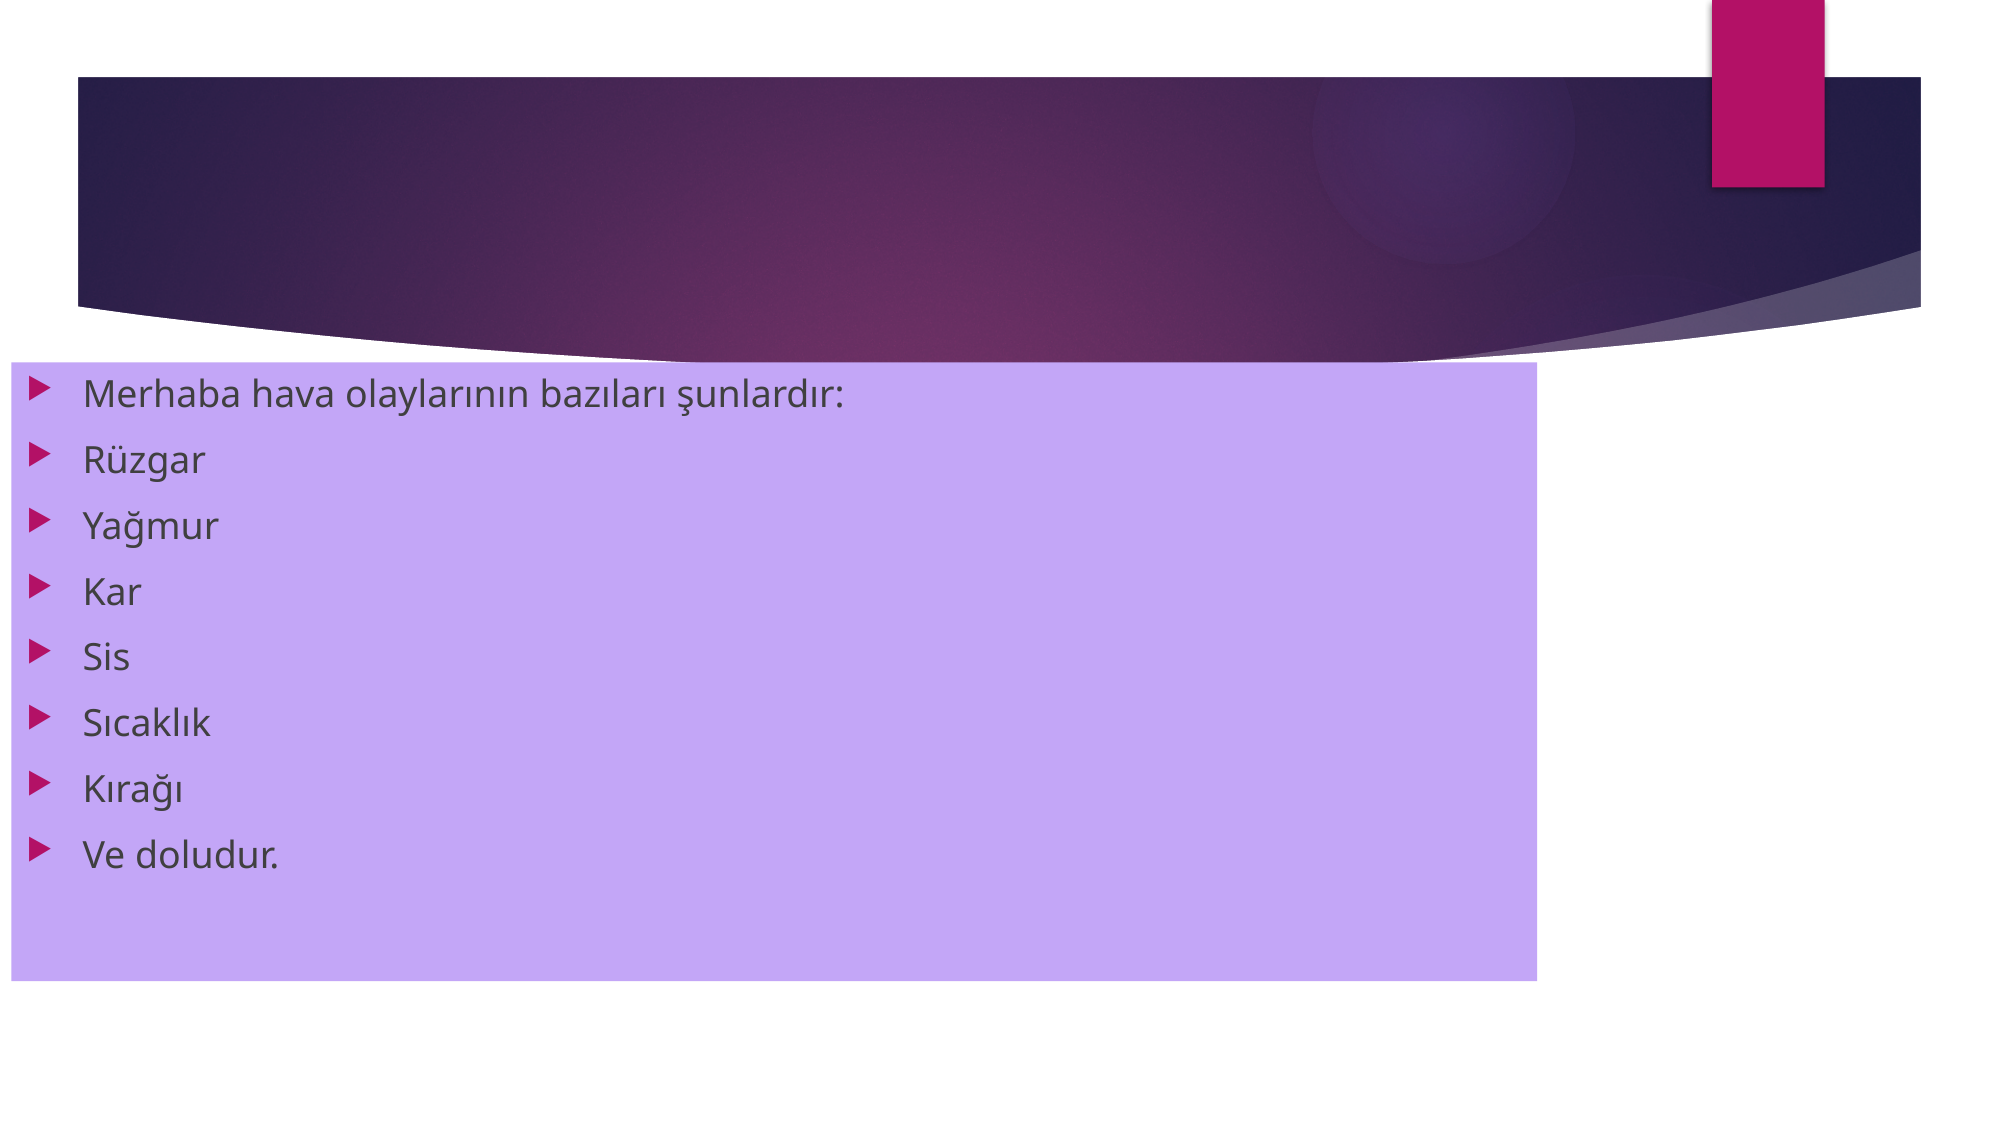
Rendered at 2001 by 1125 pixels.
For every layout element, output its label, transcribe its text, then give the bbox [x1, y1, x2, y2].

list Merhaba hava olaylarının bazıları şunlardır: Rüzgar Yağmur Kar Sis Sıcaklık Kırağı Ve doludur. [11, 362, 1538, 982]
